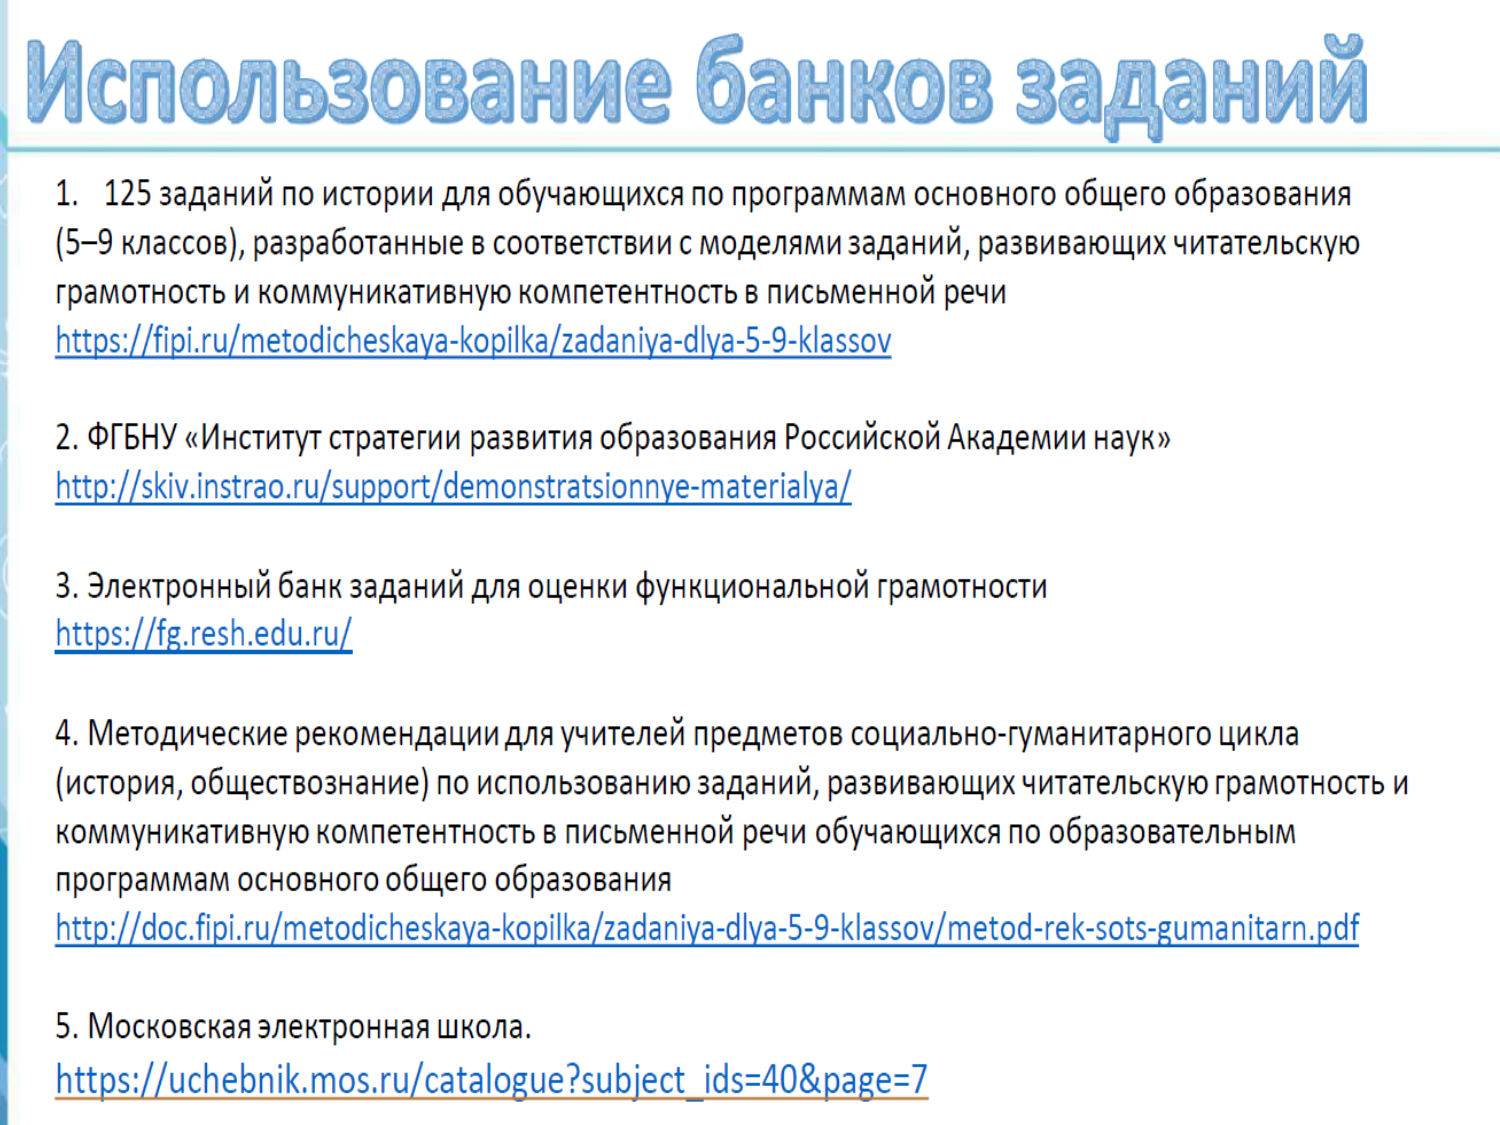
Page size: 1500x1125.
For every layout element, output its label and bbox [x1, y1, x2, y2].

list [0, 0, 1500, 1125]
